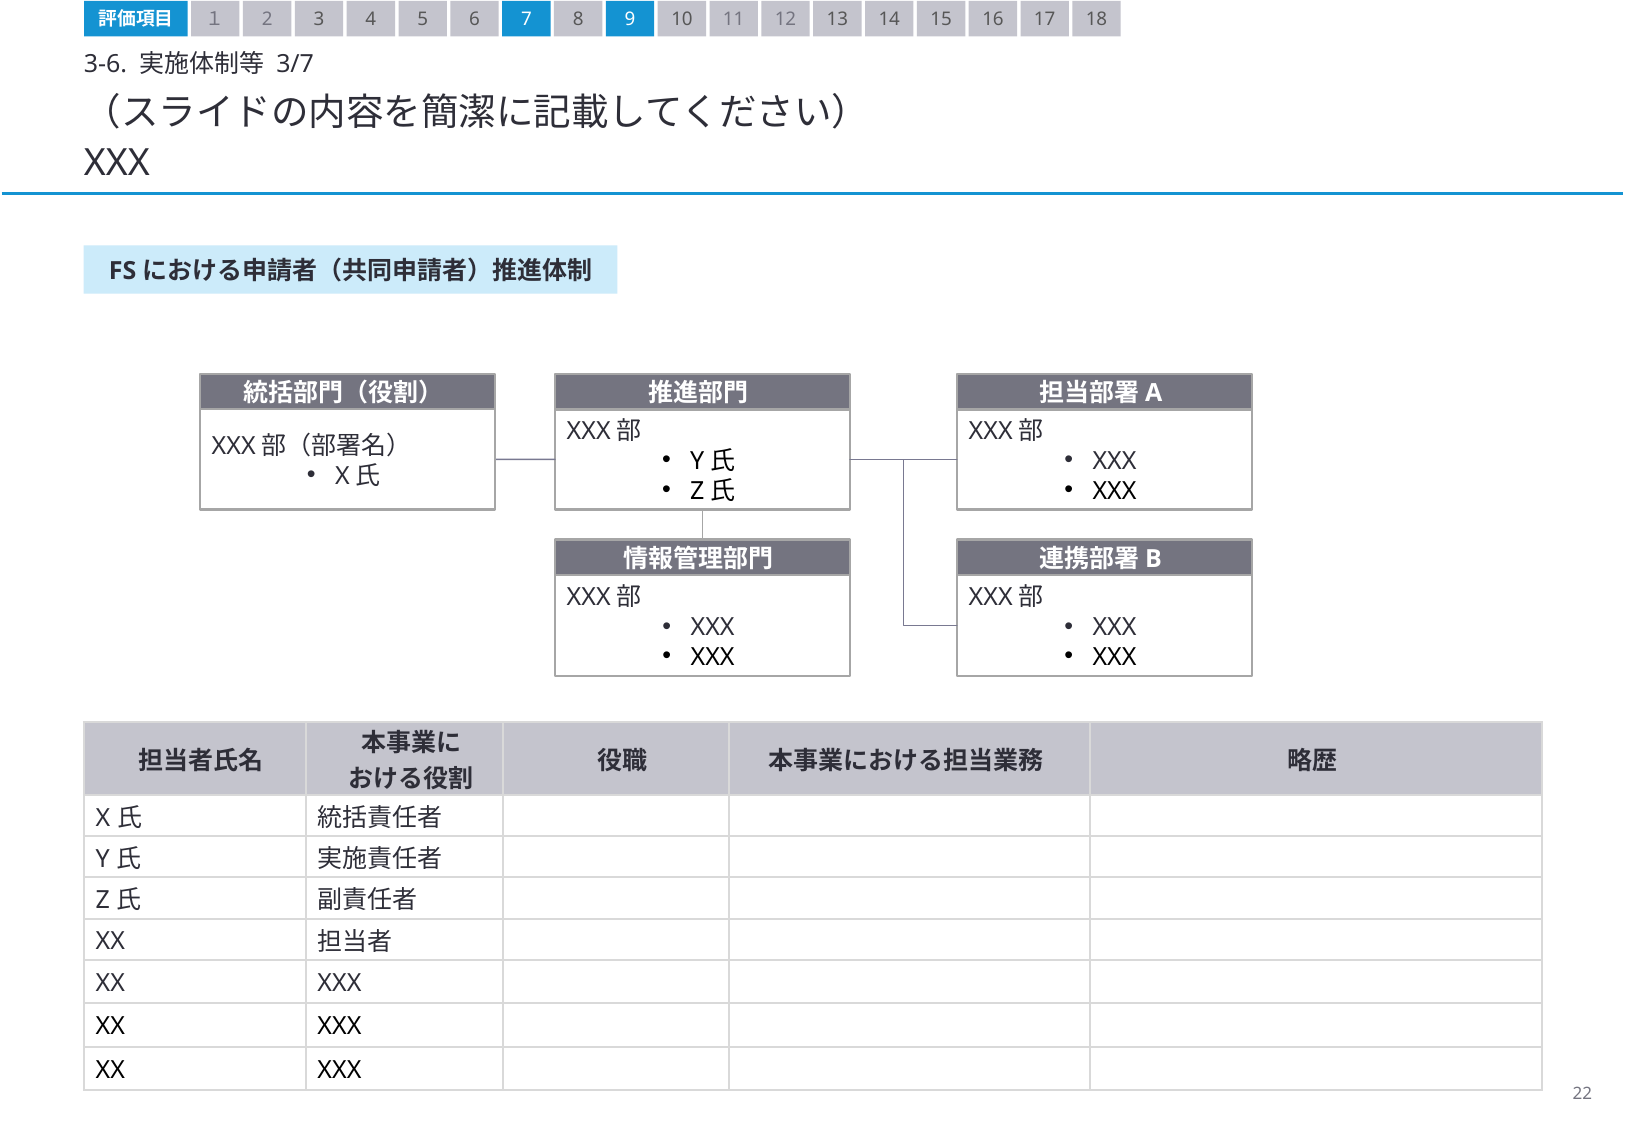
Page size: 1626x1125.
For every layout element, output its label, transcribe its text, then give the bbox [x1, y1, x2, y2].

list （スライドの内容を簡潔に記載してください） XXX [84, 83, 1543, 183]
table_cell XX [85, 1004, 305, 1046]
table_header 本事業における担当業務 [730, 723, 1089, 794]
text_box XXX部 XXX XXX [956, 576, 1253, 676]
table_cell Y氏 [85, 837, 305, 876]
table_cell [504, 1048, 728, 1089]
table_cell XXX [307, 1004, 502, 1046]
table_header 役職 [504, 723, 728, 794]
table_cell 統括責任者 [307, 796, 502, 835]
table_cell [1091, 1004, 1541, 1046]
table_cell [730, 796, 1089, 835]
list 3-6. 実施体制等 3/7 [84, 40, 1543, 82]
table_cell [730, 920, 1089, 959]
text_box FSにおける申請者（共同申請者）推進体制 [83, 244, 618, 295]
table_cell [730, 878, 1089, 918]
table_cell XX [85, 961, 305, 1002]
table_cell [1091, 961, 1541, 1002]
table_cell [504, 878, 728, 918]
text_box XXX部 XXX XXX [956, 410, 1253, 510]
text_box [849, 460, 958, 626]
table_header 本事業に おける役割 [307, 723, 502, 794]
text_box XXX部 Y氏 Z氏 [554, 410, 851, 510]
text_box 推進部門 [554, 373, 851, 410]
table_cell [504, 920, 728, 959]
table_cell [504, 837, 728, 876]
text_box 情報管理部門 [554, 539, 849, 576]
text_box XXX部（部署名） X氏 [199, 408, 496, 510]
text_box 統括部門（役割） [199, 373, 496, 408]
table_cell [1091, 920, 1541, 959]
table_cell [504, 1004, 728, 1046]
table_cell X氏 [85, 796, 305, 835]
table_cell [1091, 837, 1541, 876]
table_cell XXX [307, 1048, 502, 1089]
table_cell [1091, 1048, 1541, 1089]
table_cell [1091, 878, 1541, 918]
table_cell 実施責任者 [307, 837, 502, 876]
table_header 担当者氏名 [85, 723, 305, 794]
table_cell [730, 1048, 1089, 1089]
table_cell 副責任者 [307, 878, 502, 918]
table_cell [730, 1004, 1089, 1046]
table_cell [504, 961, 728, 1002]
table_cell XXX [307, 961, 502, 1002]
table_cell XX [85, 1048, 305, 1089]
text_box XXX部 XXX XXX [554, 576, 851, 676]
text_box 連携部署B [958, 539, 1253, 576]
text_box 担当部署A [956, 373, 1253, 410]
table_cell [504, 796, 728, 835]
table_header 略歴 [1091, 723, 1541, 794]
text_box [83, 0, 1122, 37]
table_cell XX [85, 920, 305, 959]
table_cell [1091, 796, 1541, 835]
table_cell Z氏 [85, 878, 305, 918]
table_cell 担当者 [307, 920, 502, 959]
table_cell [730, 837, 1089, 876]
table_cell [730, 961, 1089, 1002]
